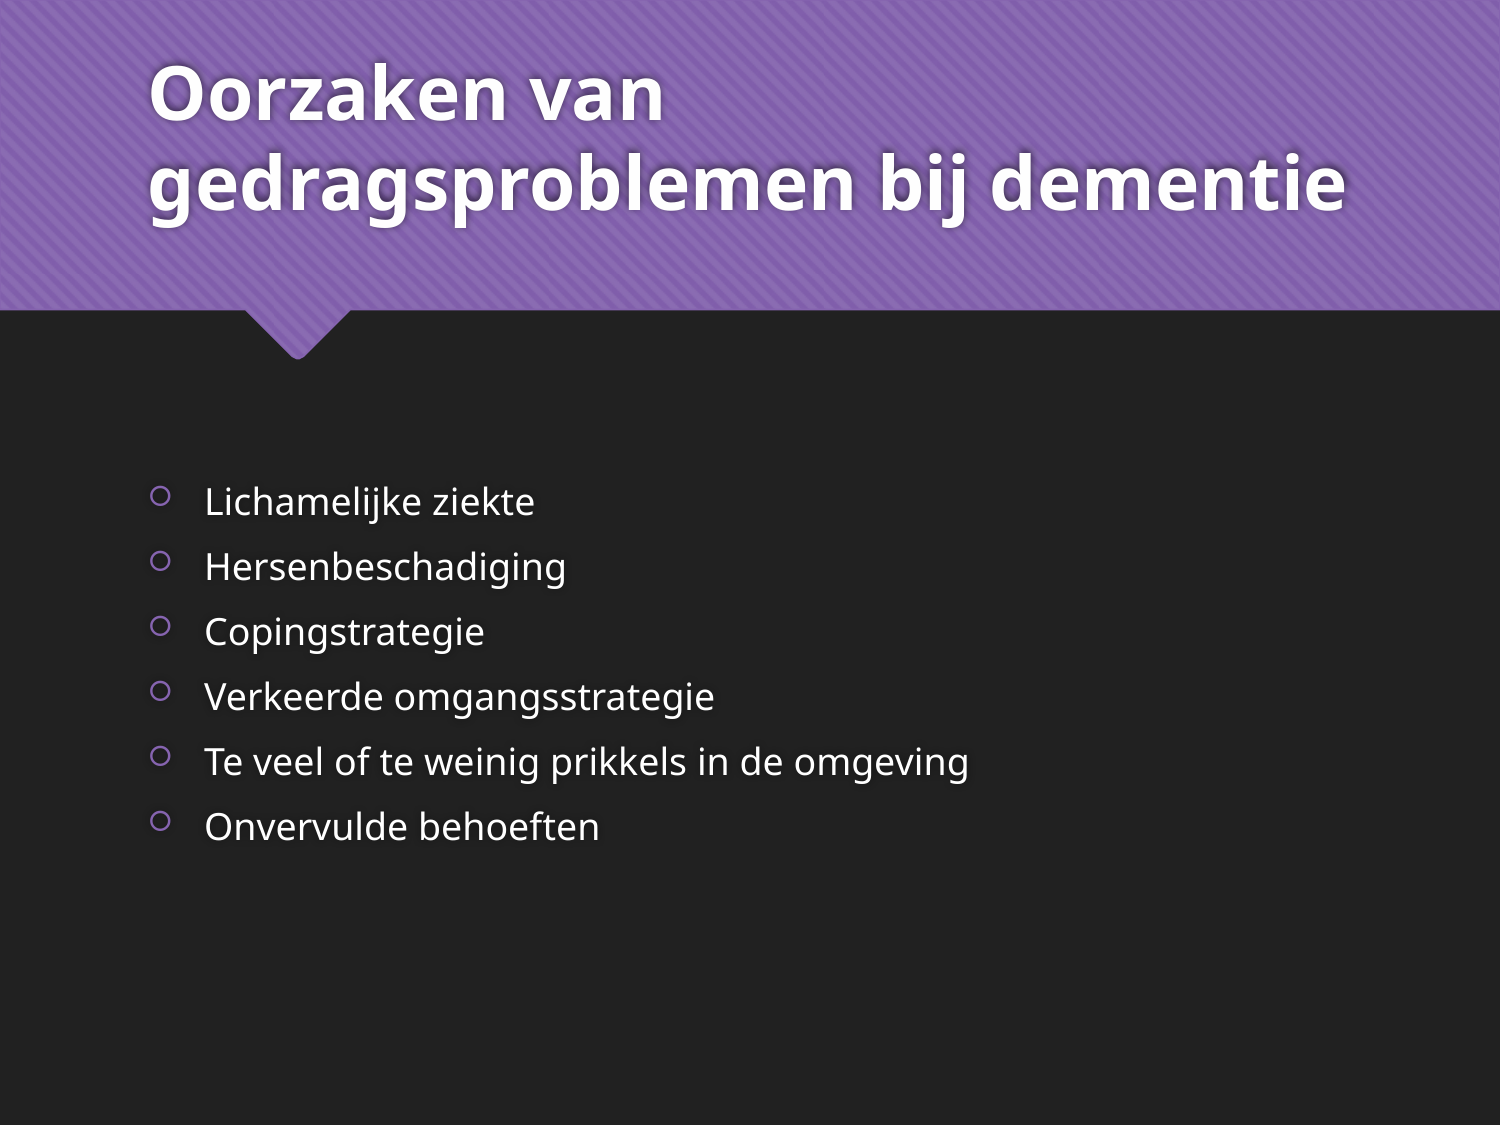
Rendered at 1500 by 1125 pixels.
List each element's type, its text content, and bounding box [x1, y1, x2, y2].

list Lichamelijke ziekte Hersenbeschadiging Copingstrategie Verkeerde omgangsstrategie Te veel of te weinig prikkels in de omgeving Onvervulde behoeften [132, 364, 1368, 962]
title Oorzaken van gedragsproblemen bij dementie [132, 73, 1368, 233]
